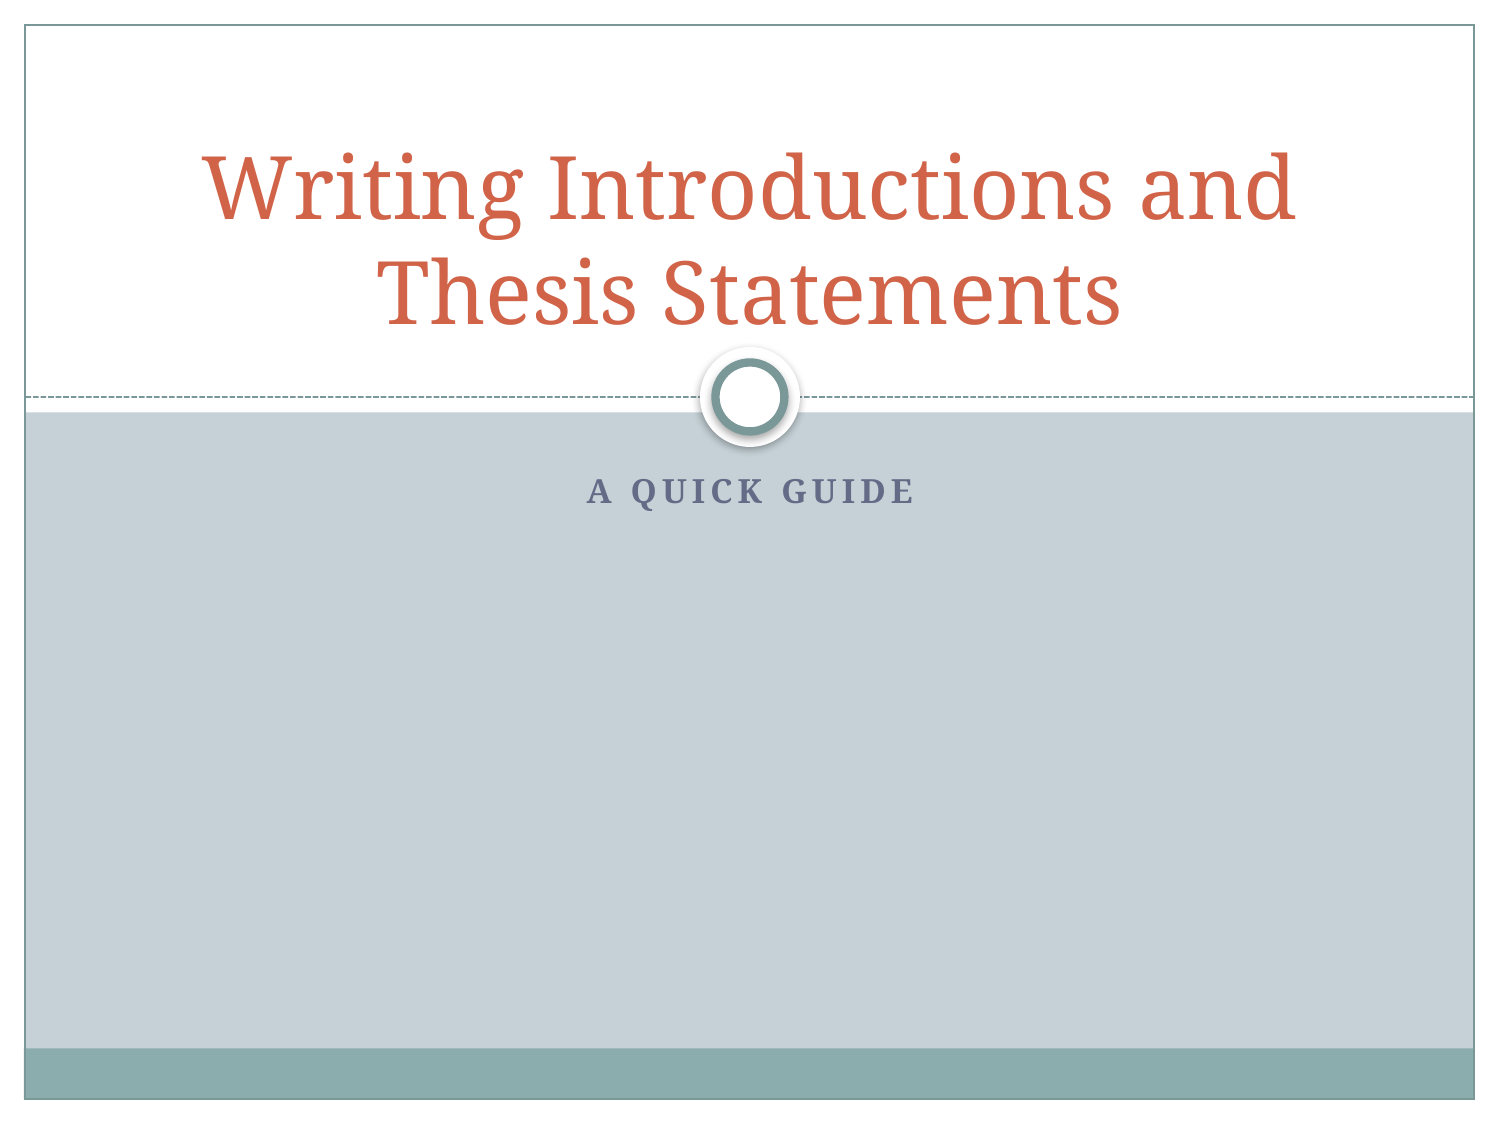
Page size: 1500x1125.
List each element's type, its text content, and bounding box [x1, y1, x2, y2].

subtitle A quick guide [225, 462, 1275, 750]
title Writing Introductions and Thesis Statements [112, 62, 1388, 350]
